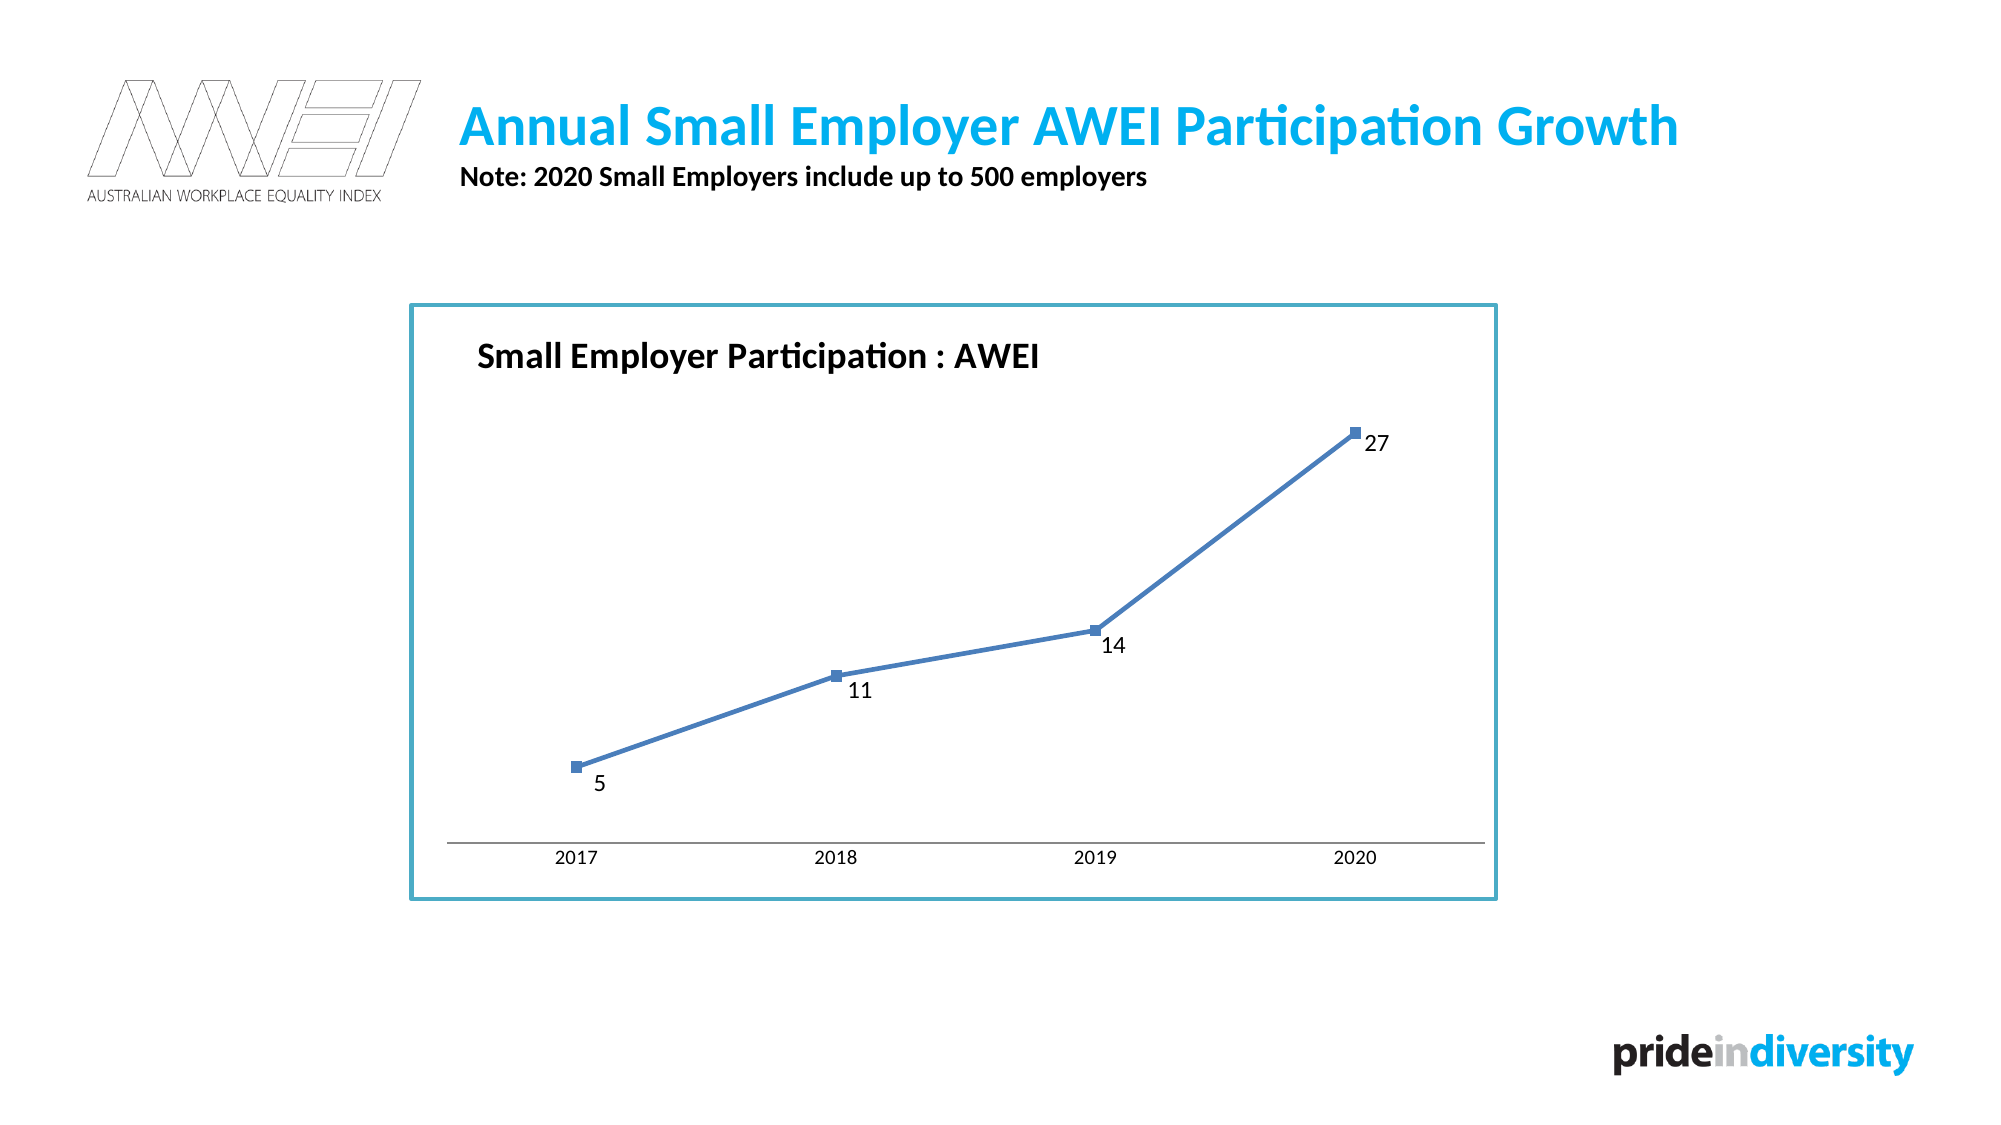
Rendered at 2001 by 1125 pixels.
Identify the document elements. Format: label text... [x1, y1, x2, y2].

picture [86, 78, 422, 204]
chart [409, 302, 1499, 902]
picture [1900, 1049, 1914, 1076]
picture [1614, 1034, 1914, 1076]
title Annual Small Employer AWEI Participation Growth Note: 2020 Small Employers include up to 500 employers [444, 47, 1914, 232]
picture [1758, 1050, 1765, 1061]
